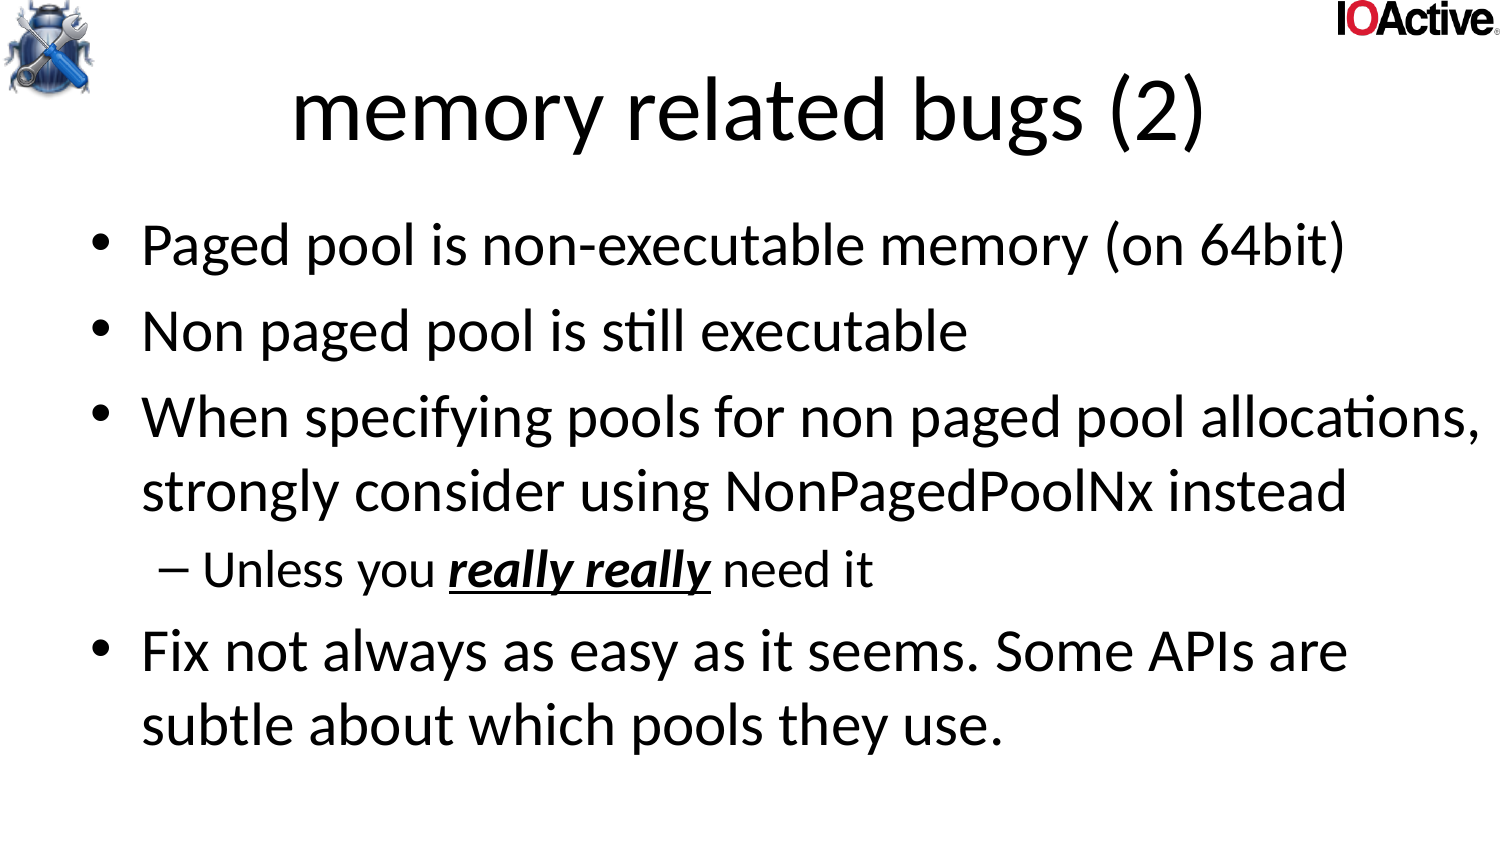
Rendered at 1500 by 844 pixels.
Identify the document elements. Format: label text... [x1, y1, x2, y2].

picture [1337, 0, 1500, 36]
picture [0, 0, 101, 101]
list Paged pool is non-executable memory (on 64bit) Non paged pool is still executable When specifying pools for non paged pool allocations, strongly consider using NonPagedPoolNx instead Unless you really really need it Fix not always as easy as it seems. Some APIs are subtle about which pools they use. [75, 196, 1500, 844]
title memory related bugs (2) [75, 33, 1425, 175]
